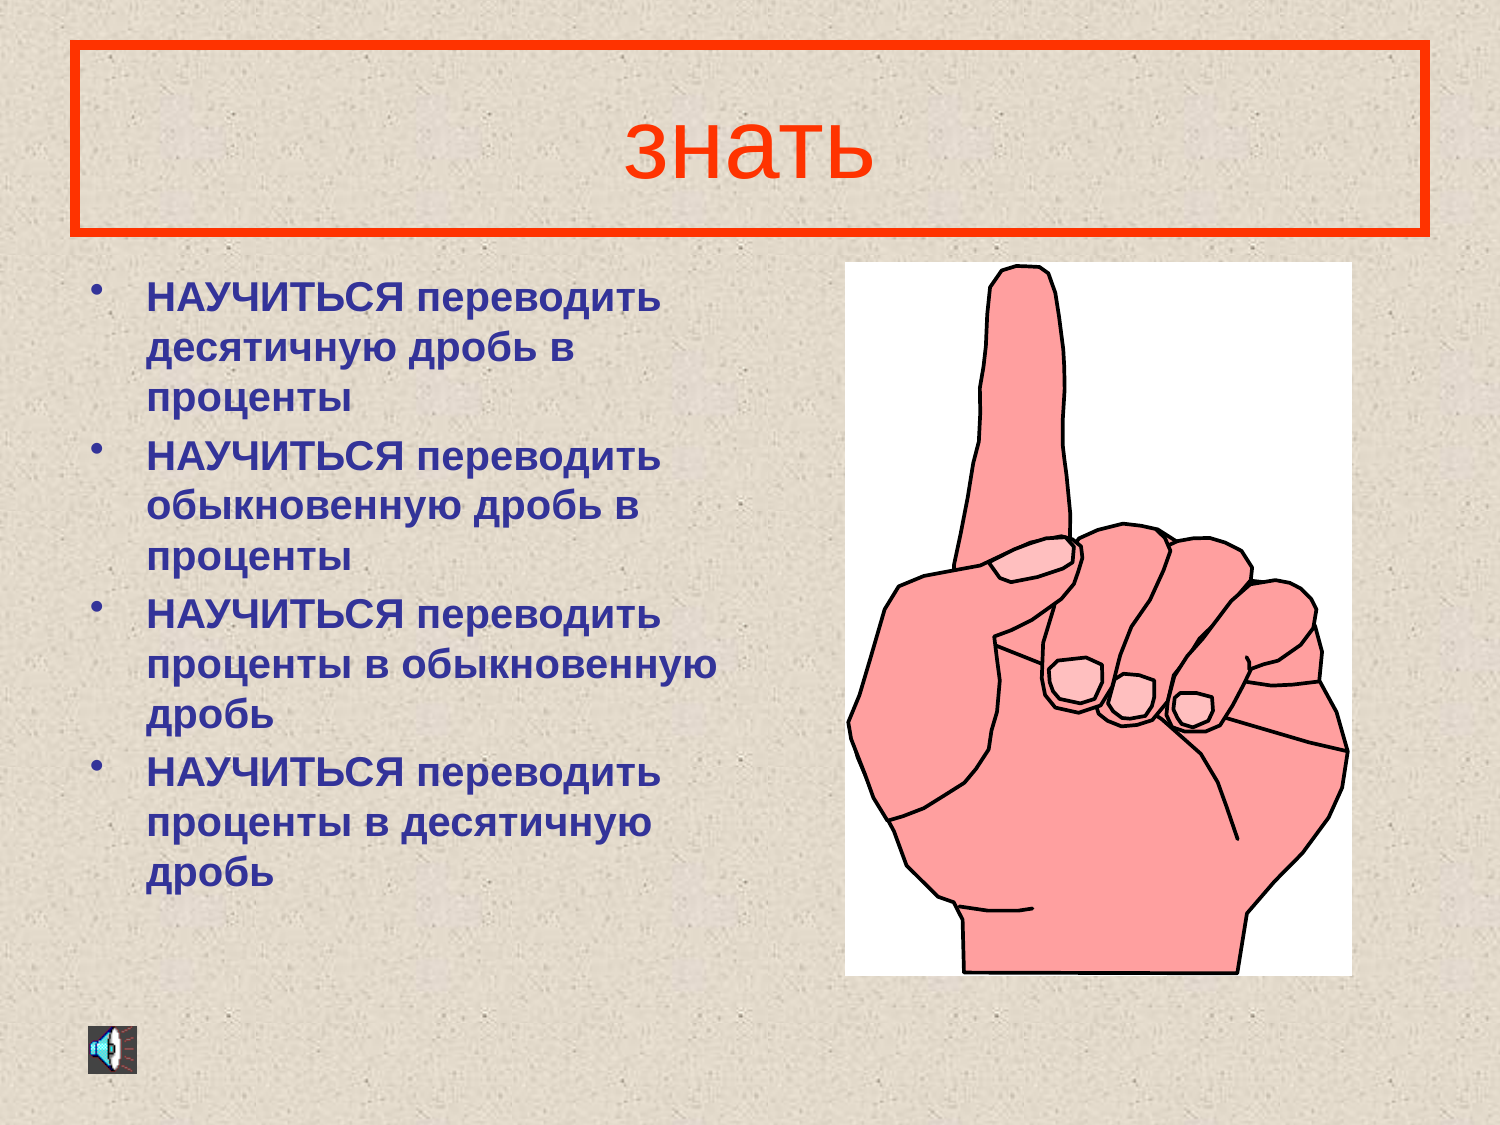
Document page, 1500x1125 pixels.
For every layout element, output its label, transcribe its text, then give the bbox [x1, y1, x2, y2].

list НАУЧИТЬСЯ переводить десятичную дробь в проценты НАУЧИТЬСЯ переводить обыкновенную дробь в проценты НАУЧИТЬСЯ переводить проценты в обыкновенную дробь НАУЧИТЬСЯ переводить проценты в десятичную дробь [74, 262, 737, 1006]
picture [0, 0, 1500, 1125]
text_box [844, 262, 1353, 977]
title знать [74, 44, 1426, 233]
